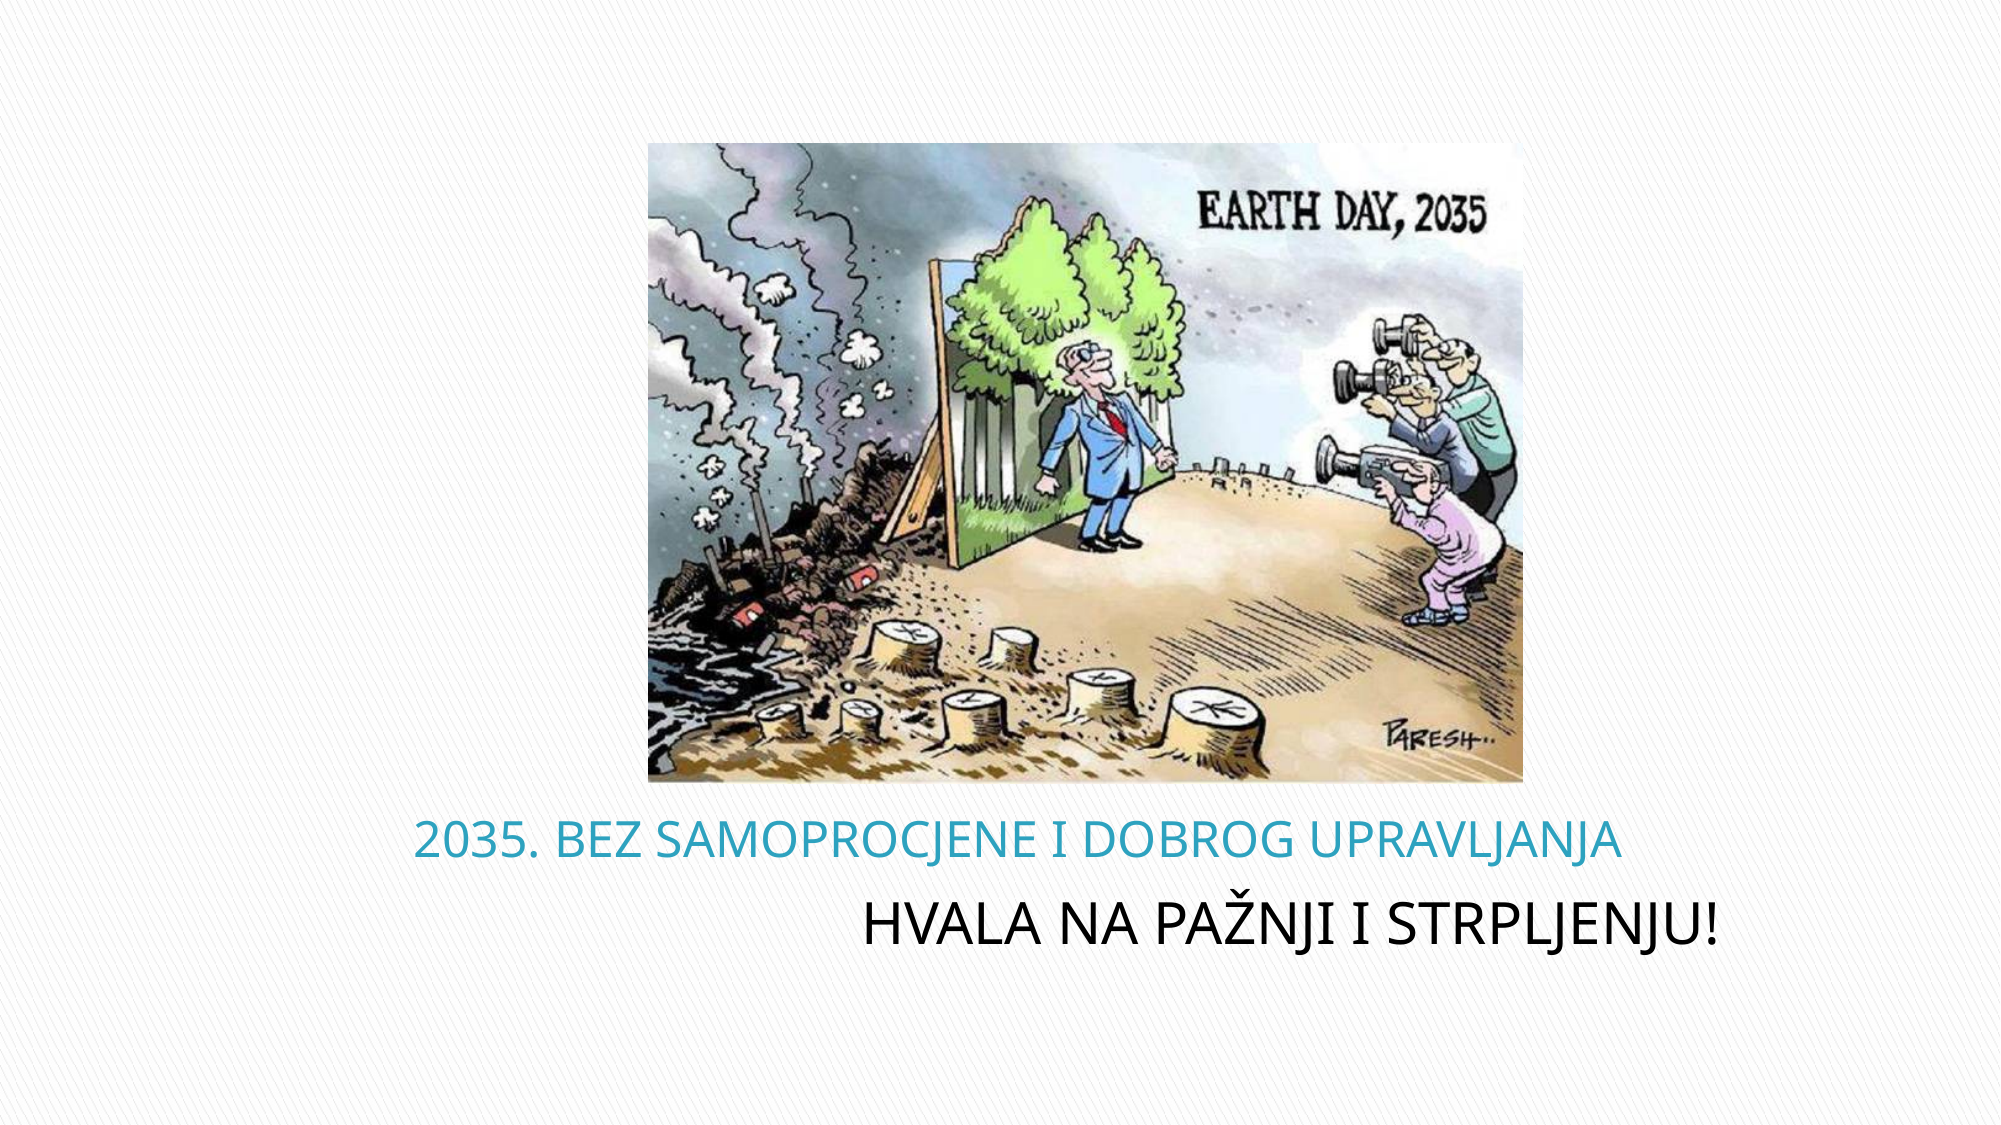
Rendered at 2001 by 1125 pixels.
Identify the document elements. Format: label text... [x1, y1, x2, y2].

title 2035. BEZ SAMOPROCJENE I DOBROG UPRAVLJANJA [200, 800, 1837, 875]
list HVALA NA PAŽNJI I STRPLJENJU! [846, 878, 1836, 1029]
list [648, 143, 1523, 784]
